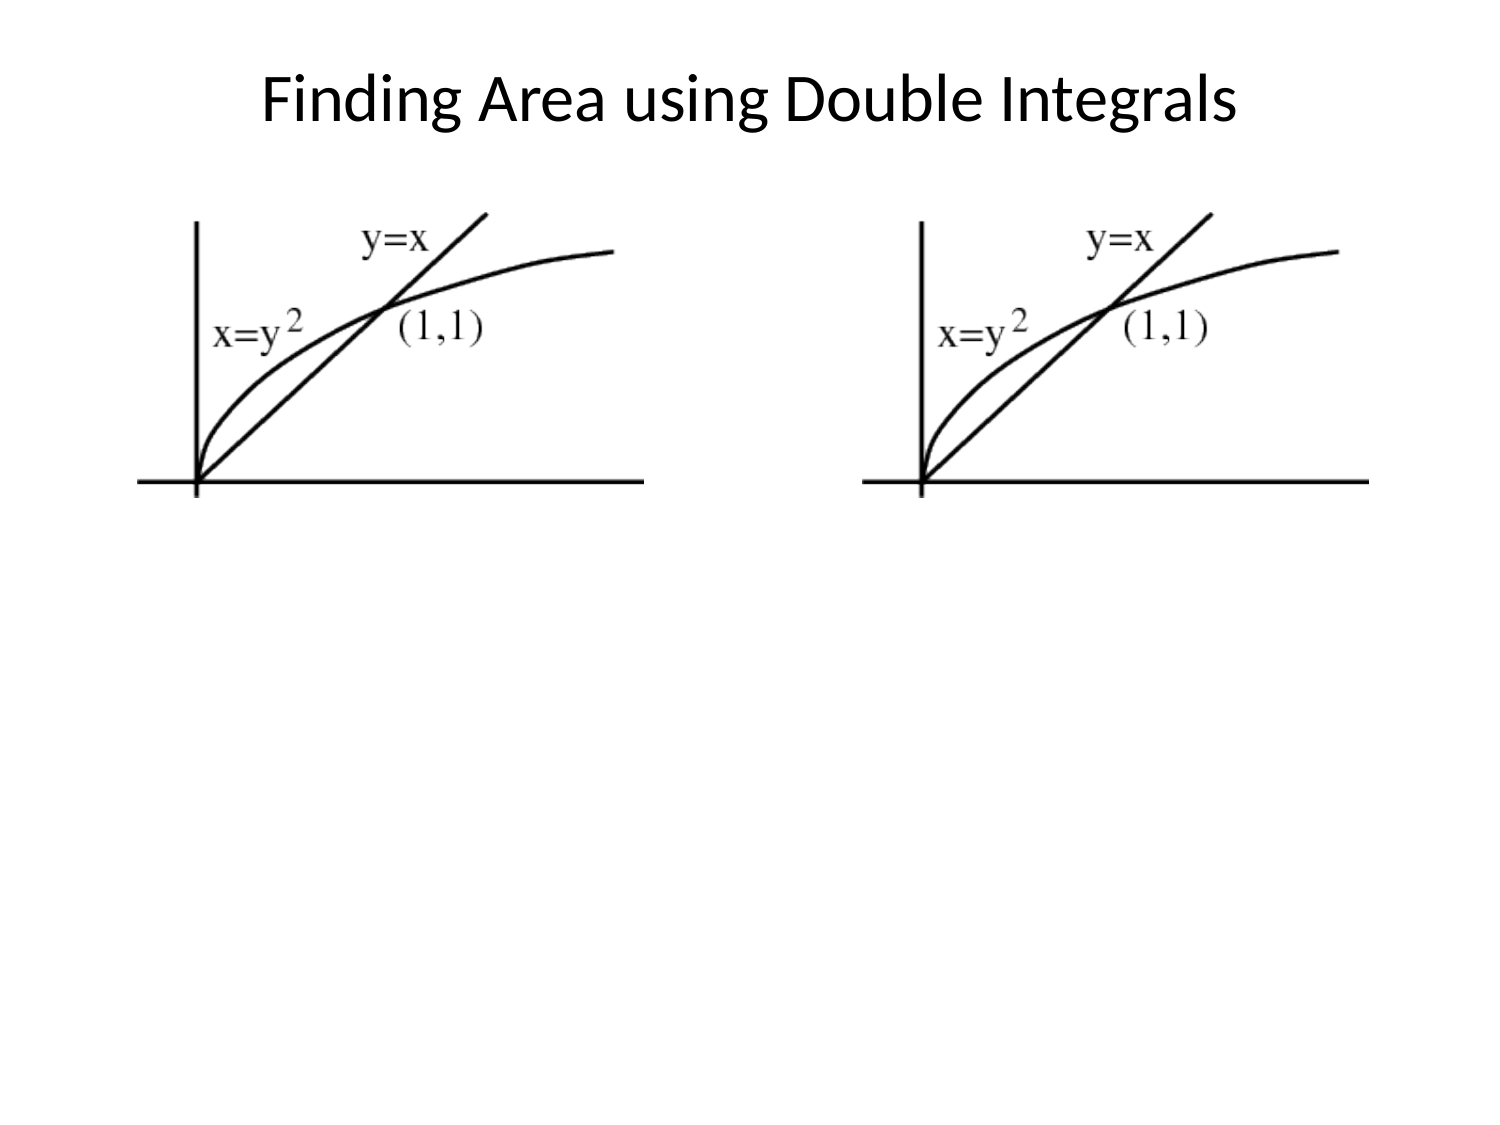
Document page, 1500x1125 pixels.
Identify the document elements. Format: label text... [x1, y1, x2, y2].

picture [137, 212, 644, 498]
title Finding Area using Double Integrals [75, 45, 1425, 233]
picture [862, 212, 1369, 498]
